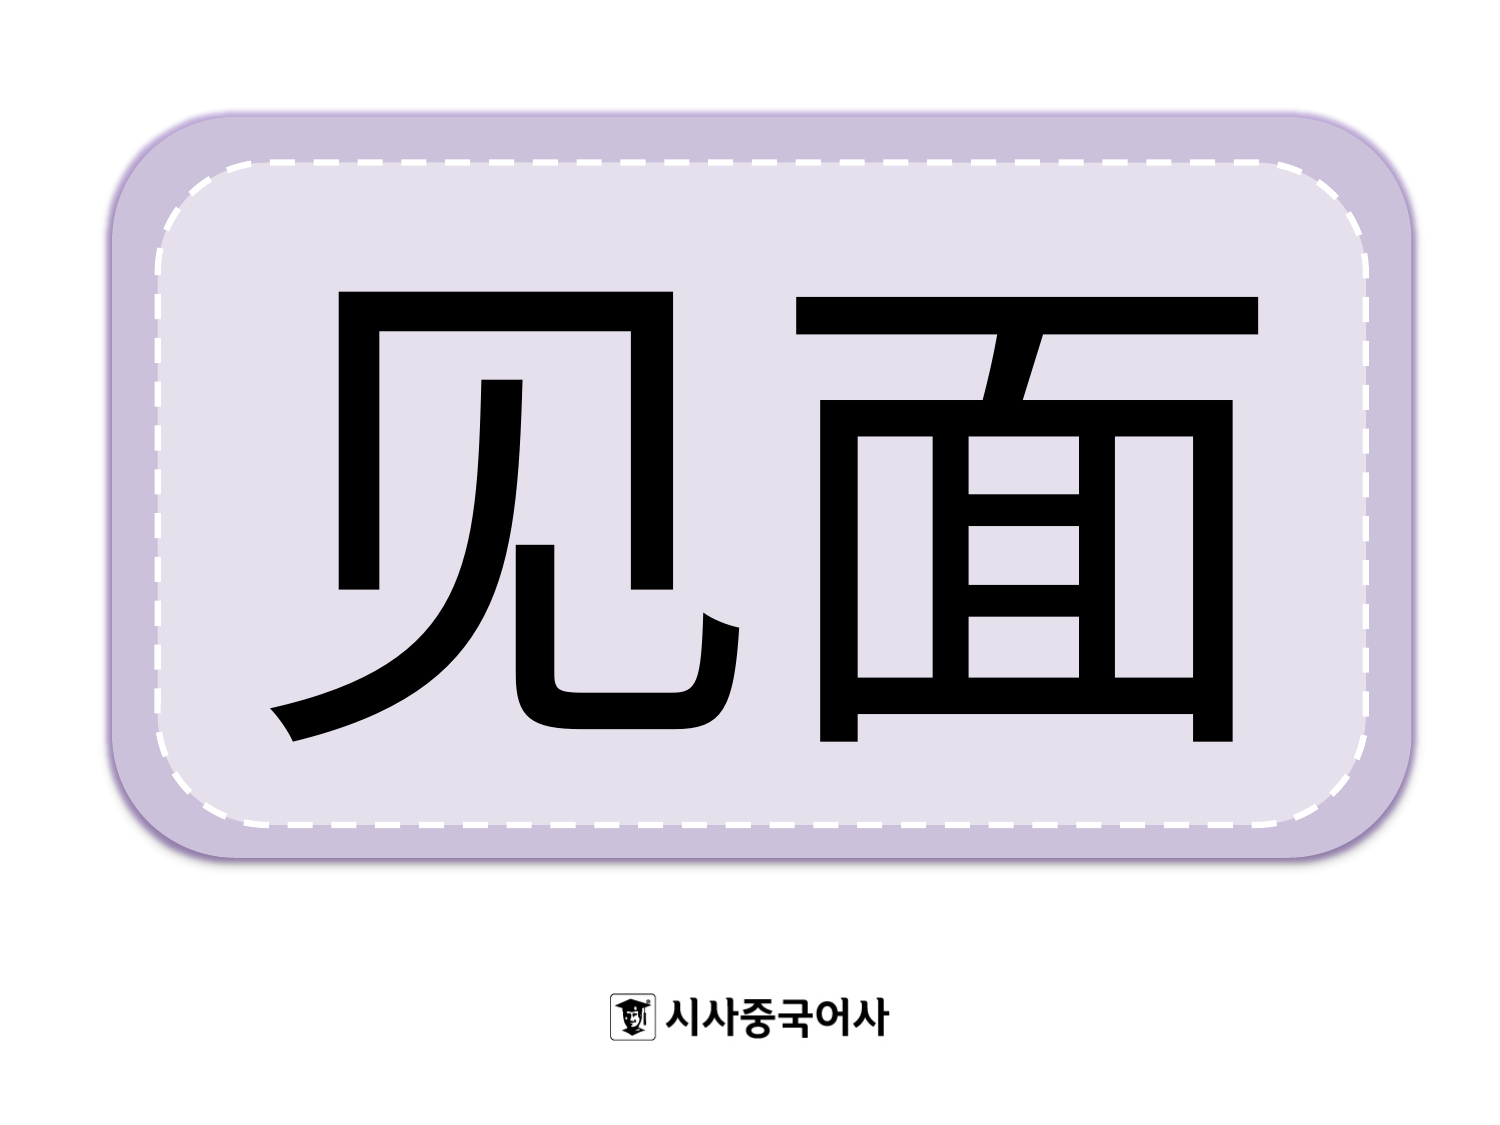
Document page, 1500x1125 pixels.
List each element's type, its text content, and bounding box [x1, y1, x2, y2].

picture [602, 987, 898, 1047]
text_box 见面 [162, 160, 1371, 824]
